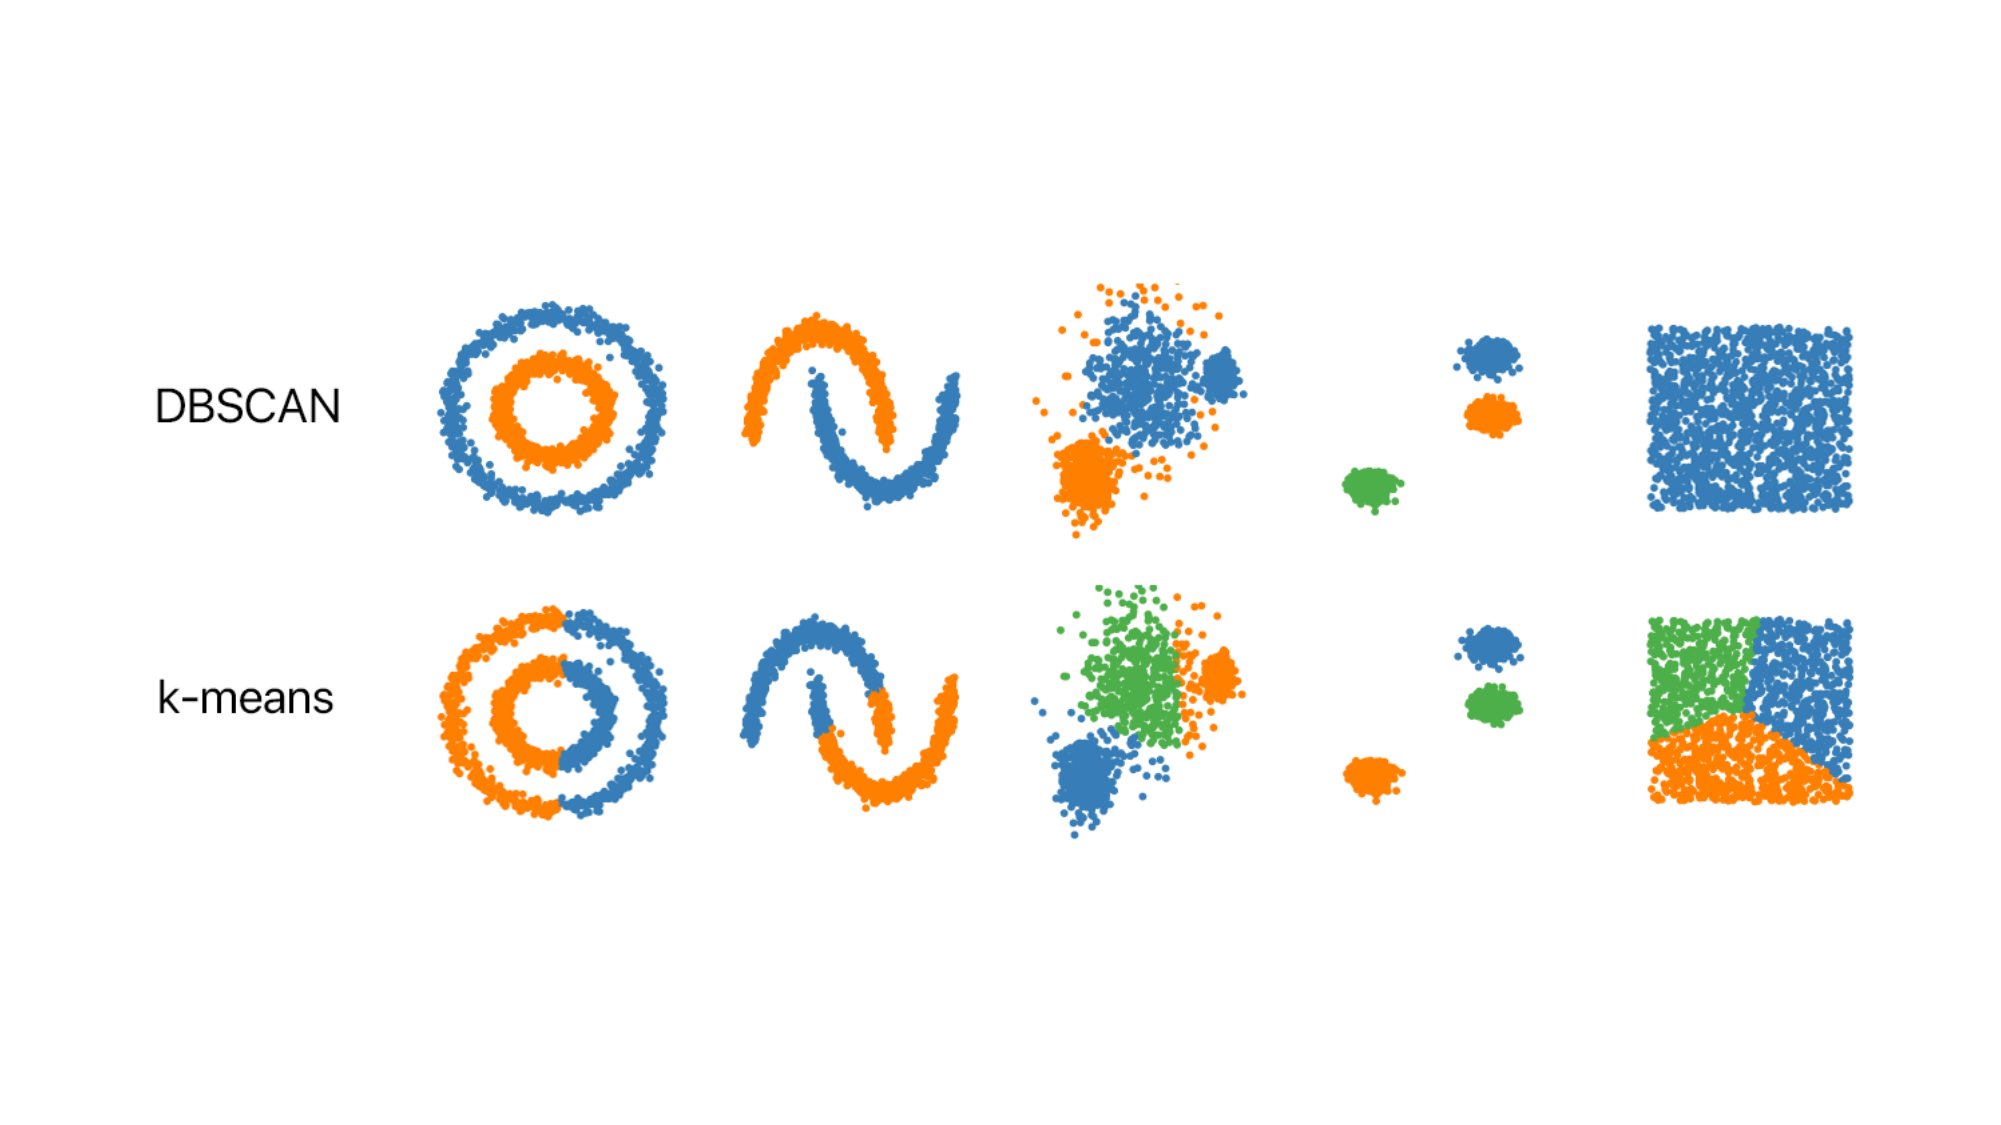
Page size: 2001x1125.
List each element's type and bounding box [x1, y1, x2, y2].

list [104, 228, 1895, 897]
